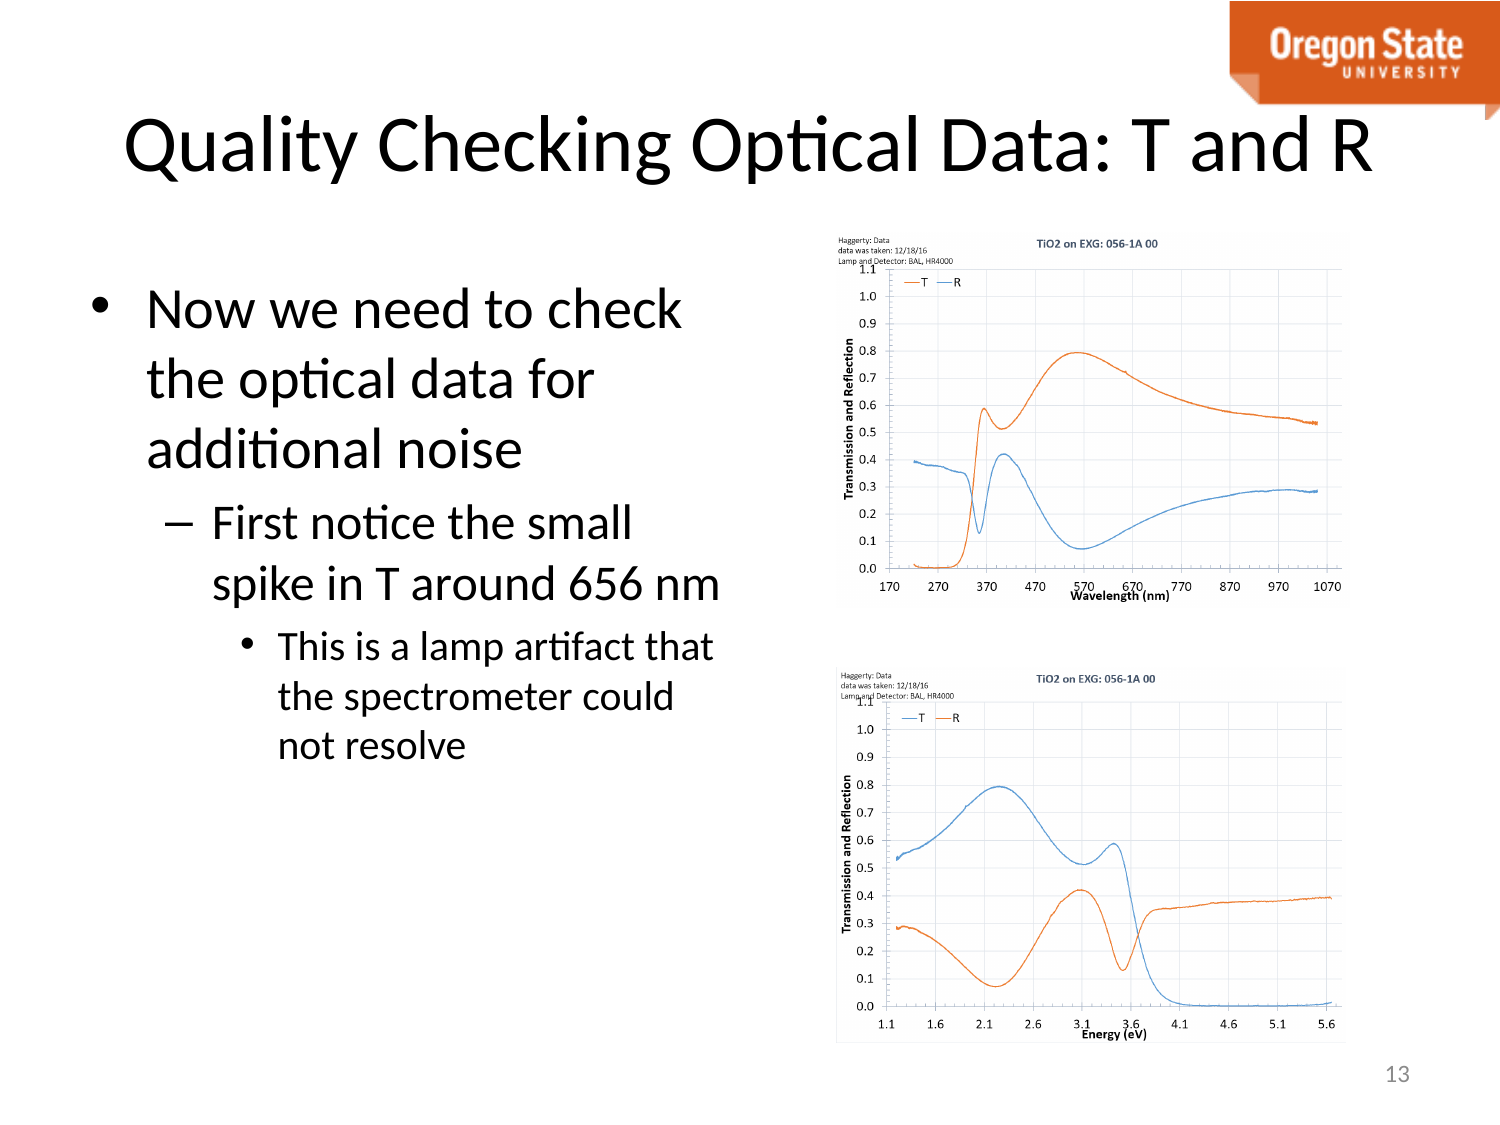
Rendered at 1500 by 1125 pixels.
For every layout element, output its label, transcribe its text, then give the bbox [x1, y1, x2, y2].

slide_number 13 [1074, 1042, 1425, 1103]
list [835, 232, 1350, 608]
picture [835, 667, 1346, 1043]
title Quality Checking Optical Data: T and R [75, 45, 1425, 233]
list Now we need to check the optical data for additional noise First notice the small spike in T around 656 nm This is a lamp artifact that the spectrometer could not resolve [75, 262, 738, 1005]
